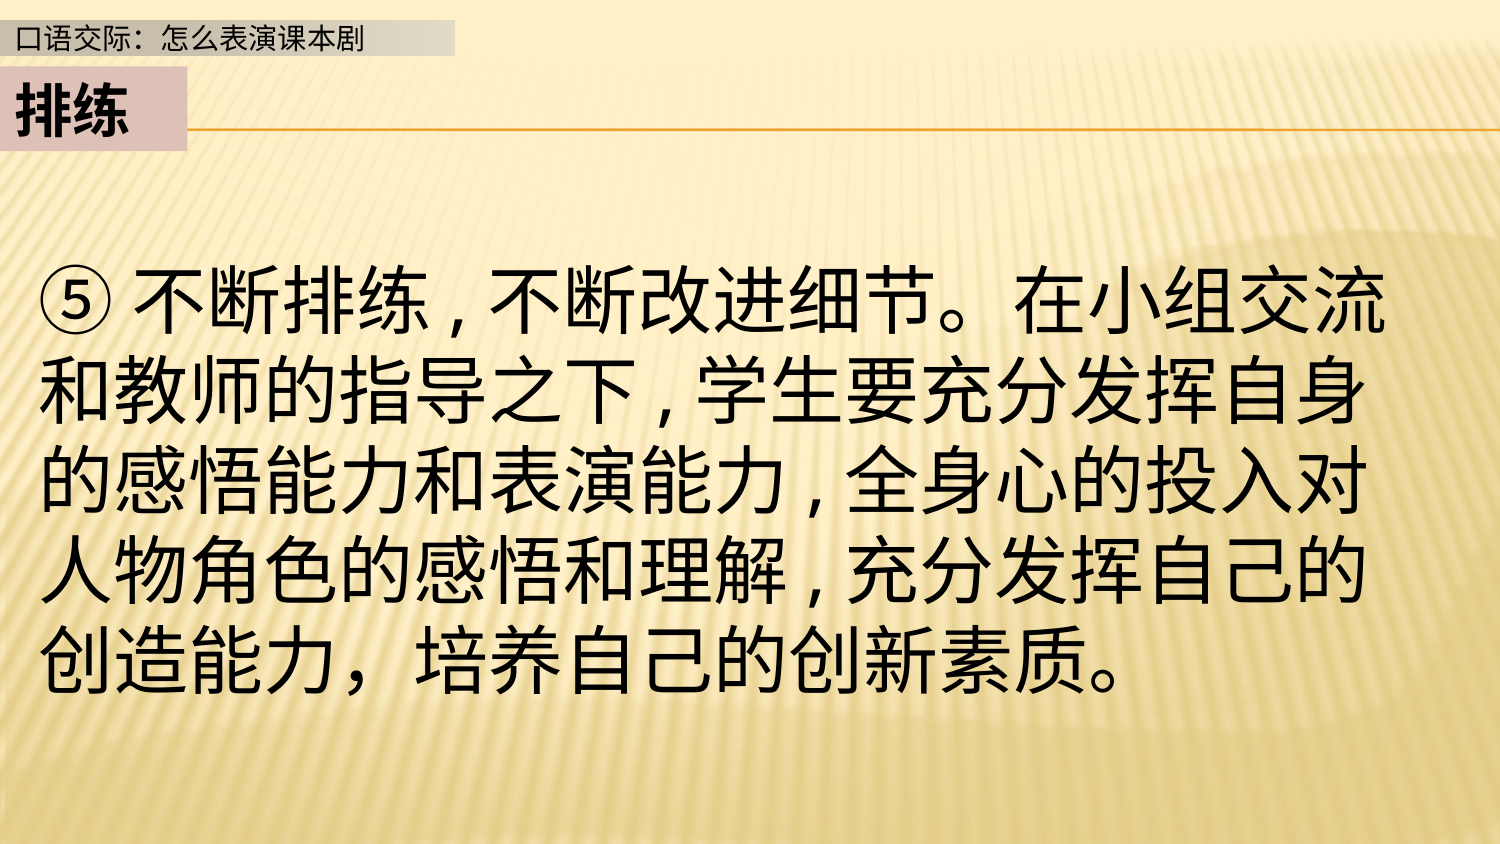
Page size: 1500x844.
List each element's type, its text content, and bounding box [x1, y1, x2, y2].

text_box 排练 [0, 66, 188, 152]
text_box ⑤不断排练,不断改进细节。在小组交流和教师的指导之下,学生要充分发挥自身的感悟能力和表演能力,全身心的投入对人物角色的感悟和理解,充分发挥自己的创造能力，培养自己的创新素质。 [23, 246, 1407, 711]
